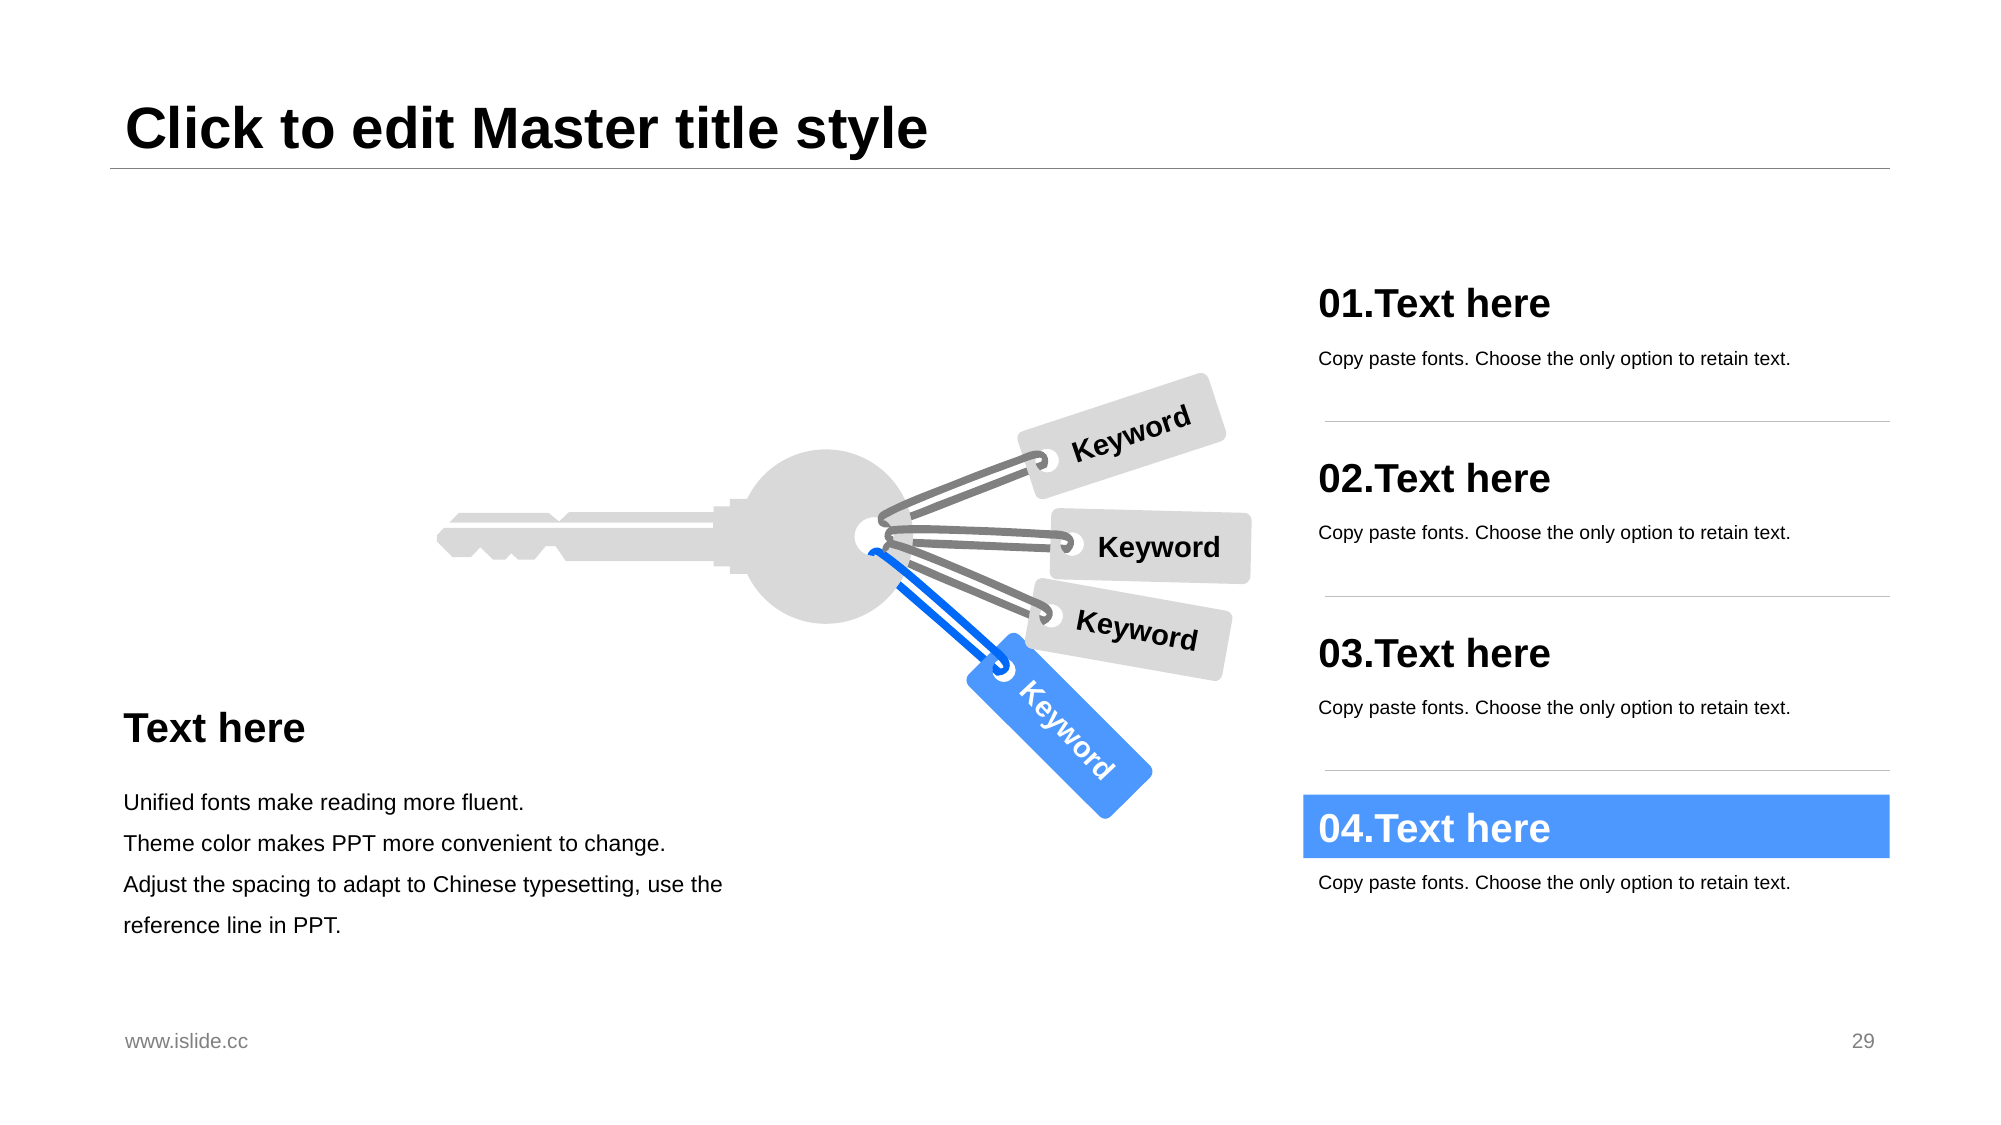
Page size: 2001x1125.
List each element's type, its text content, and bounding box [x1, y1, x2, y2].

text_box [108, 269, 1890, 960]
title Click to edit Master title style [109, 0, 1890, 169]
slide_number 29 [1412, 1023, 1890, 1058]
footer www.islide.cc [109, 1023, 790, 1058]
